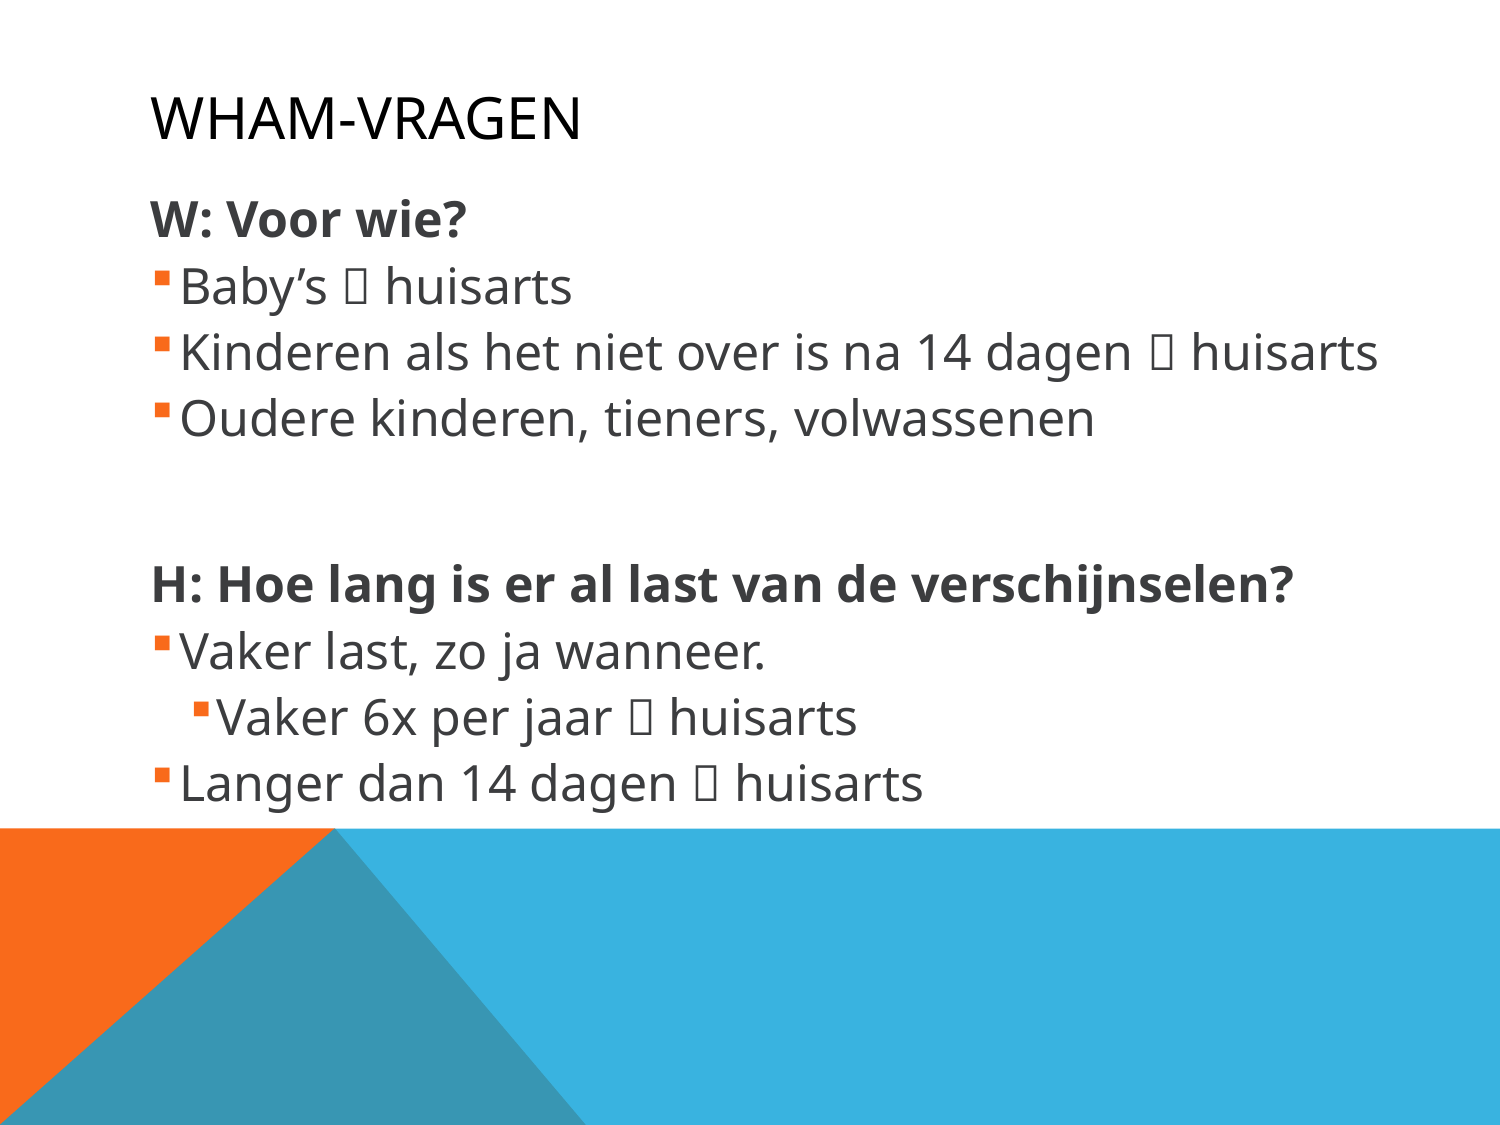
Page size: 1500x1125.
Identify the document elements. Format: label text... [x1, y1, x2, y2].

list W: Voor wie? Baby’s  huisarts Kinderen als het niet over is na 14 dagen  huisarts Oudere kinderen, tieners, volwassenen H: Hoe lang is er al last van de verschijnselen? Vaker last, zo ja wanneer. Vaker 6x per jaar  huisarts Langer dan 14 dagen  huisarts [135, 180, 1411, 1008]
title WHAM-vragen [135, 70, 1370, 161]
